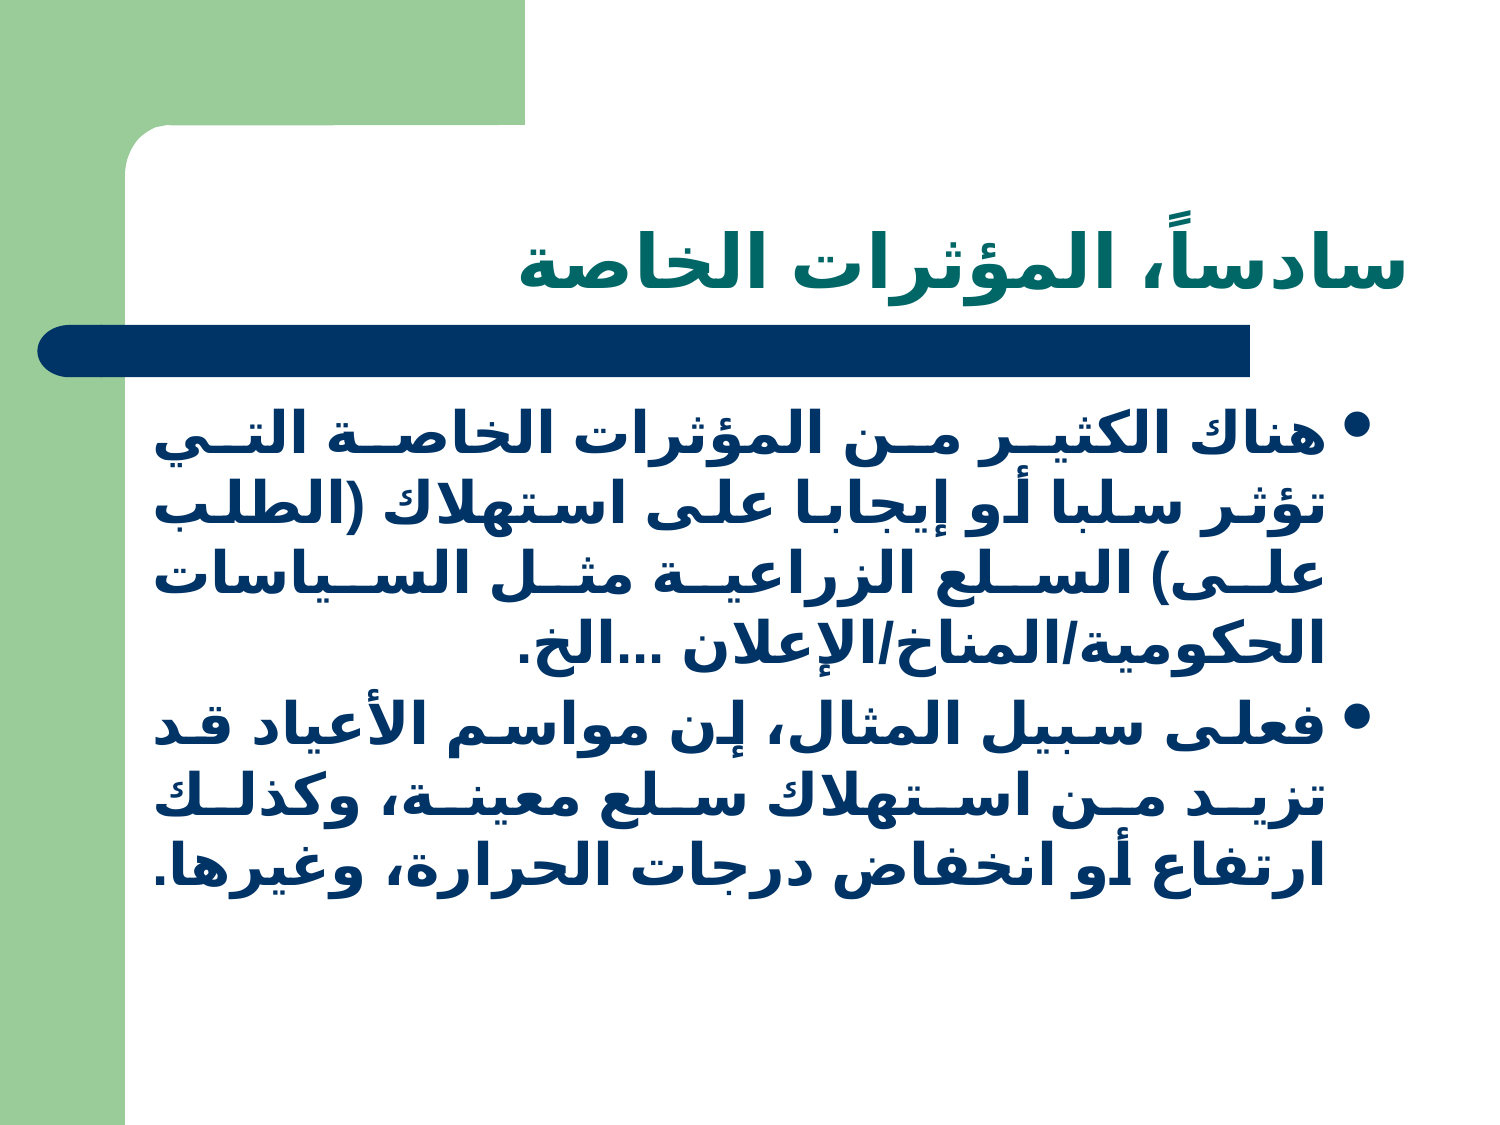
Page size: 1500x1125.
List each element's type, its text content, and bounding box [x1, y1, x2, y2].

list هناك الكثير من المؤثرات الخاصة التي تؤثر سلبا أو إيجابا على استهلاك (الطلب على) السلع الزراعية مثل السياسات الحكومية/المناخ/الإعلان ...الخ. فعلى سبيل المثال، إن مواسم الأعياد قد تزيد من استهلاك سلع معينة، وكذلك ارتفاع أو انخفاض درجات الحرارة، وغيرها. [137, 387, 1400, 999]
title سادساً، المؤثرات الخاصة [125, 125, 1425, 313]
